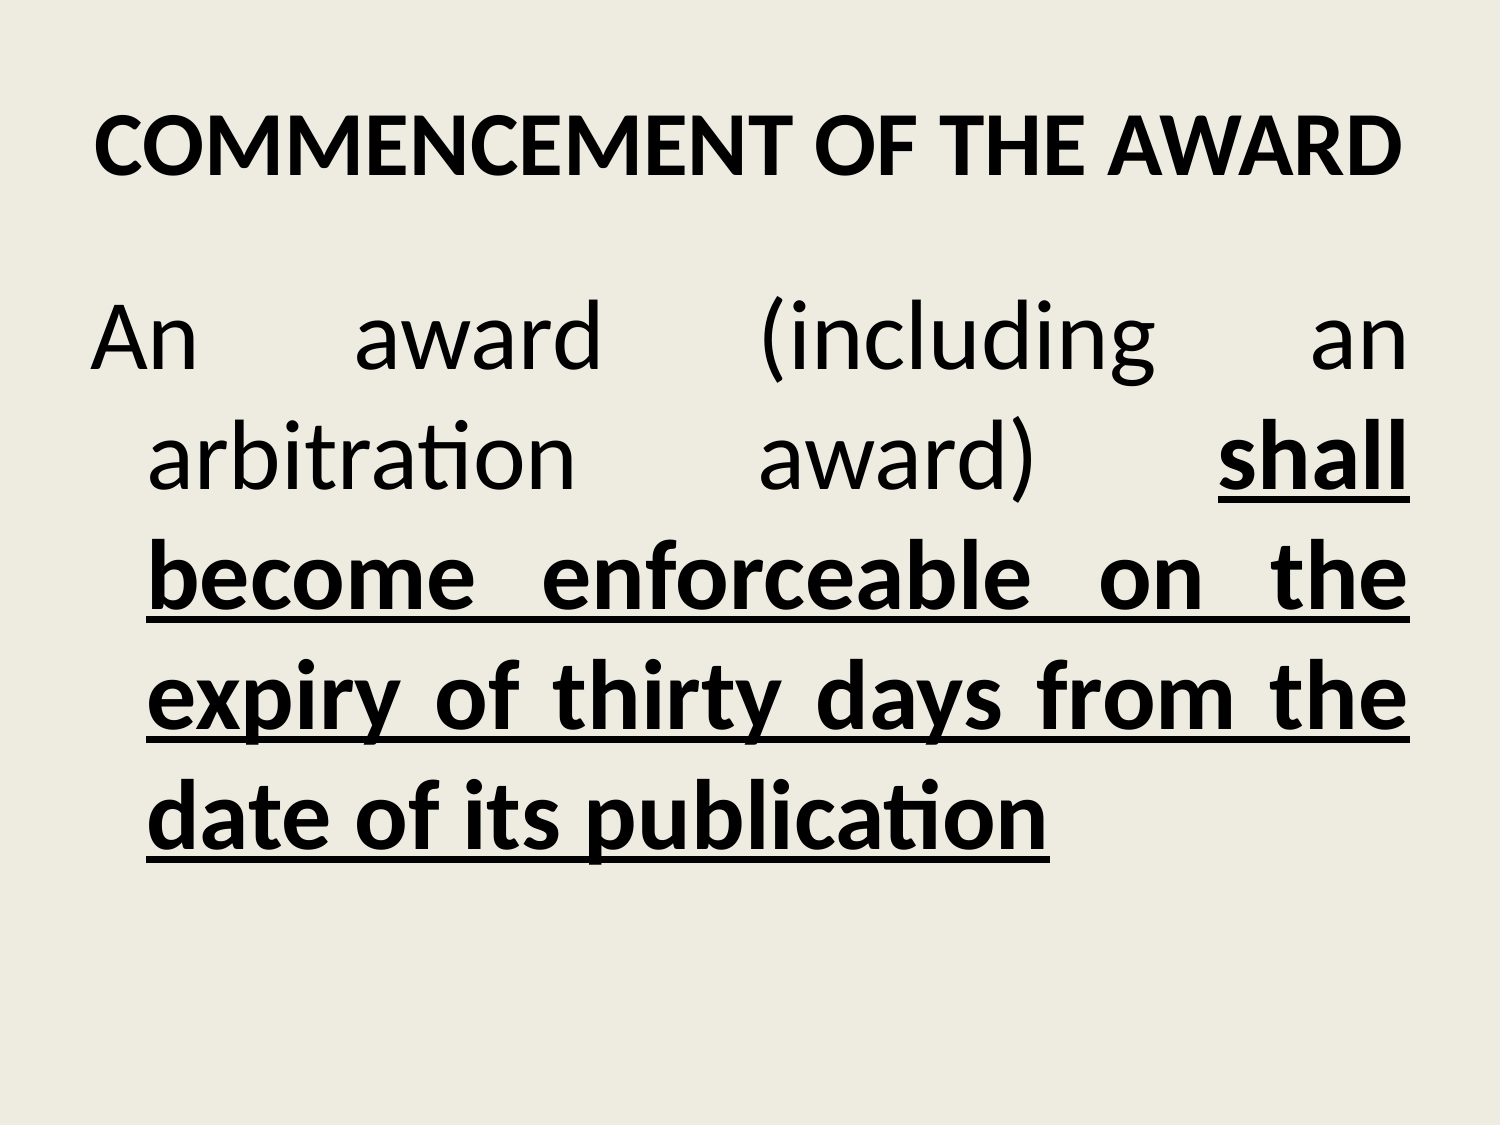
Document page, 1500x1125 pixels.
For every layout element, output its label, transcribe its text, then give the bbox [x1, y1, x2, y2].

list An award (including an arbitration award) shall become enforceable on the expiry of thirty days from the date of its publication [75, 262, 1425, 1005]
title COMMENCEMENT OF THE AWARD [75, 45, 1425, 233]
